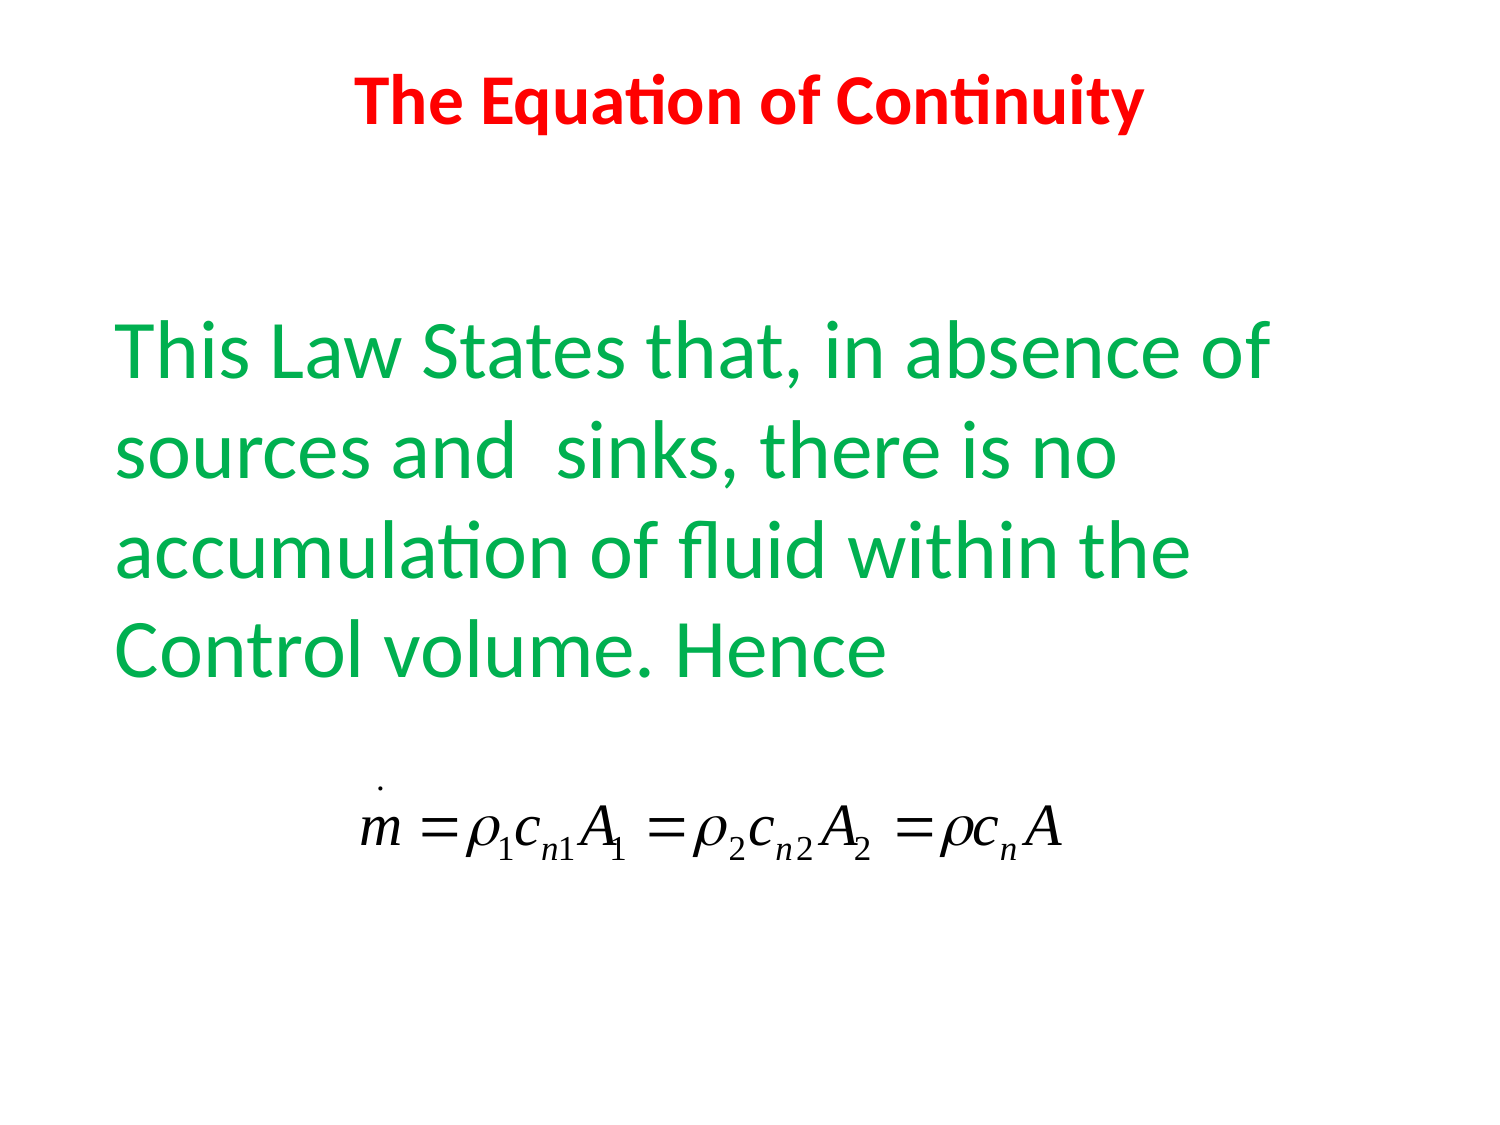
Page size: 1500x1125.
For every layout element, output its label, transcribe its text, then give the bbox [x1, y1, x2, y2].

title The Equation of Continuity [75, 45, 1425, 233]
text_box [349, 749, 1071, 876]
list This Law States that, in absence of sources and sinks, there is no accumulation of fluid within the Control volume. Hence [99, 287, 1350, 1018]
